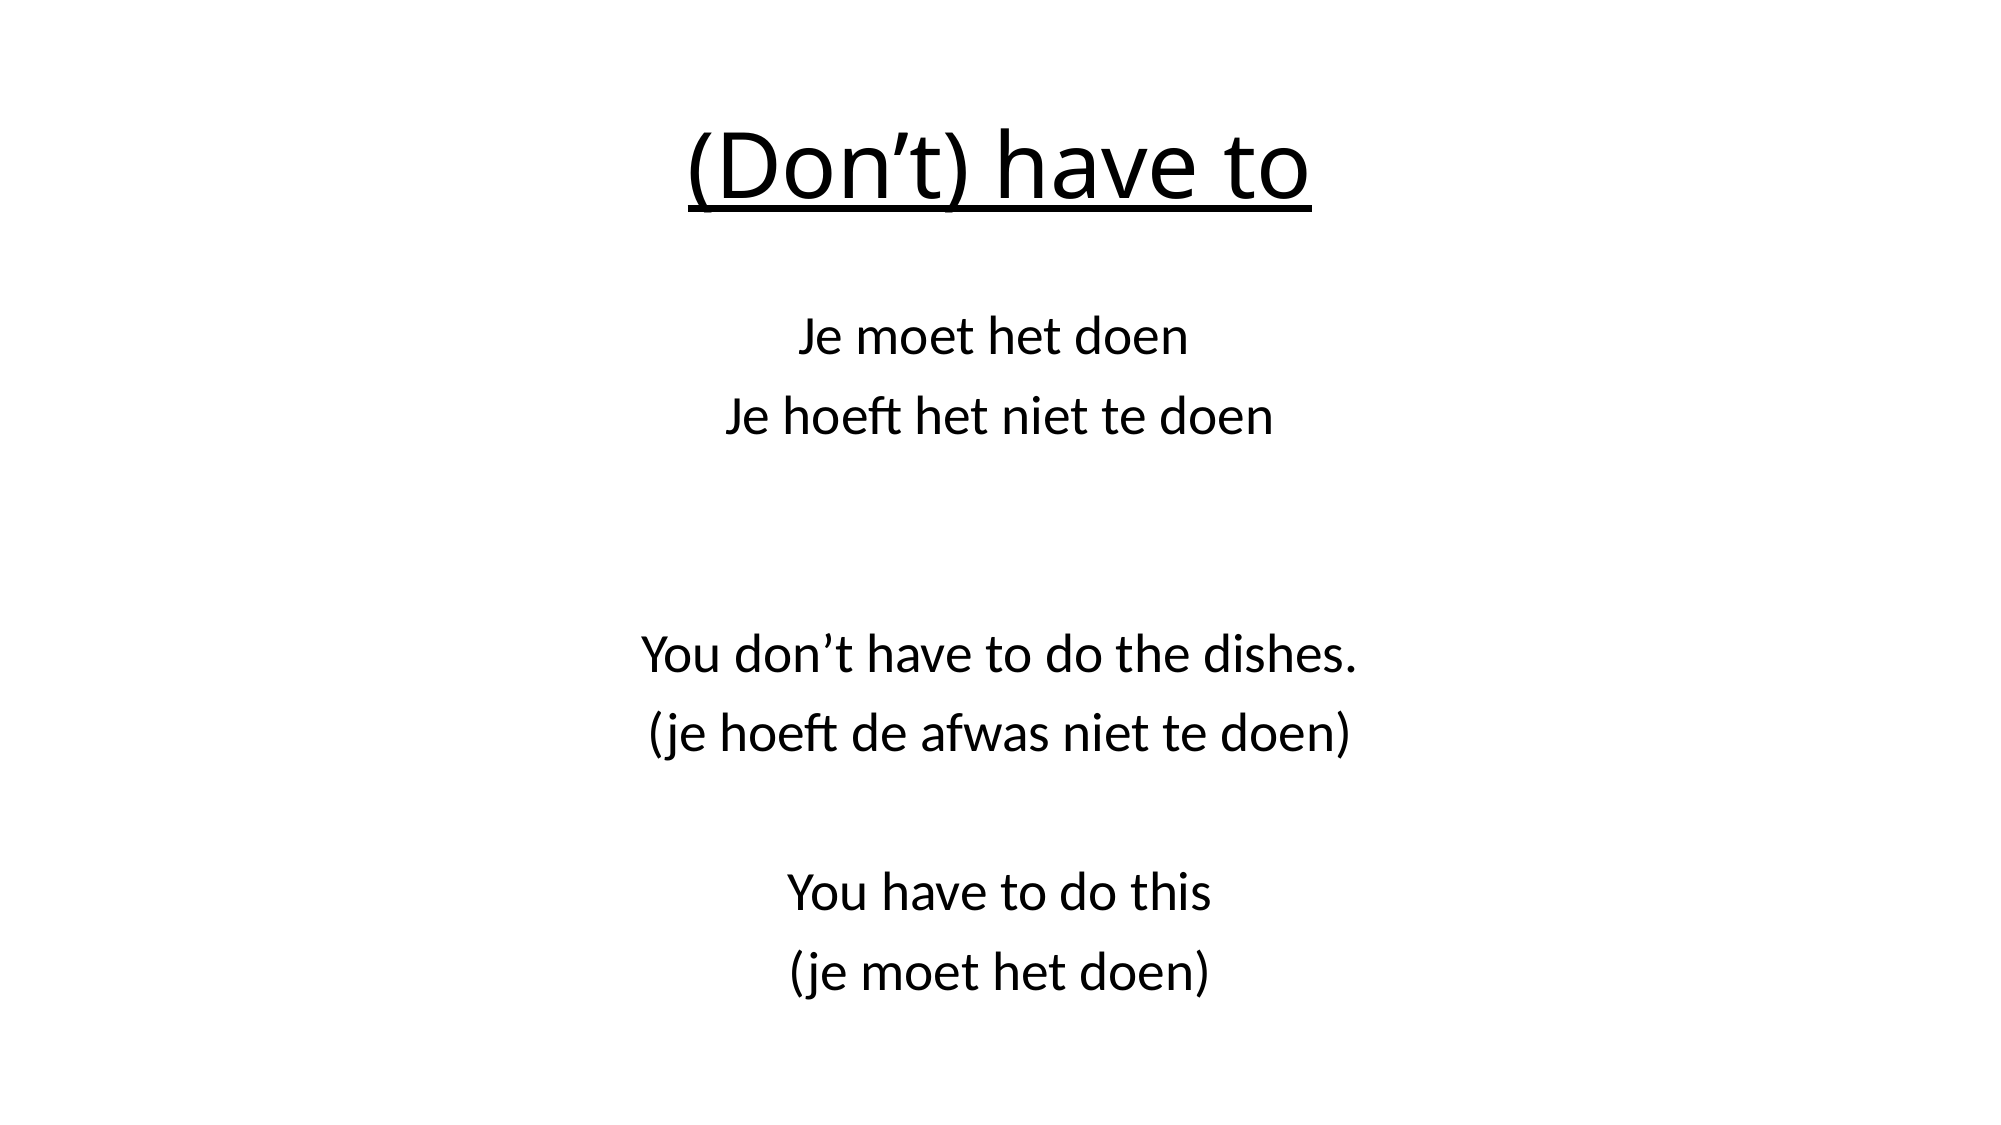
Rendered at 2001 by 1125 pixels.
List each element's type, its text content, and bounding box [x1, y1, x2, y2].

title (Don’t) have to [137, 59, 1863, 278]
list Je moet het doen Je hoeft het niet te doen You don’t have to do the dishes. (je hoeft de afwas niet te doen) You have to do this (je moet het doen) [137, 299, 1863, 1014]
